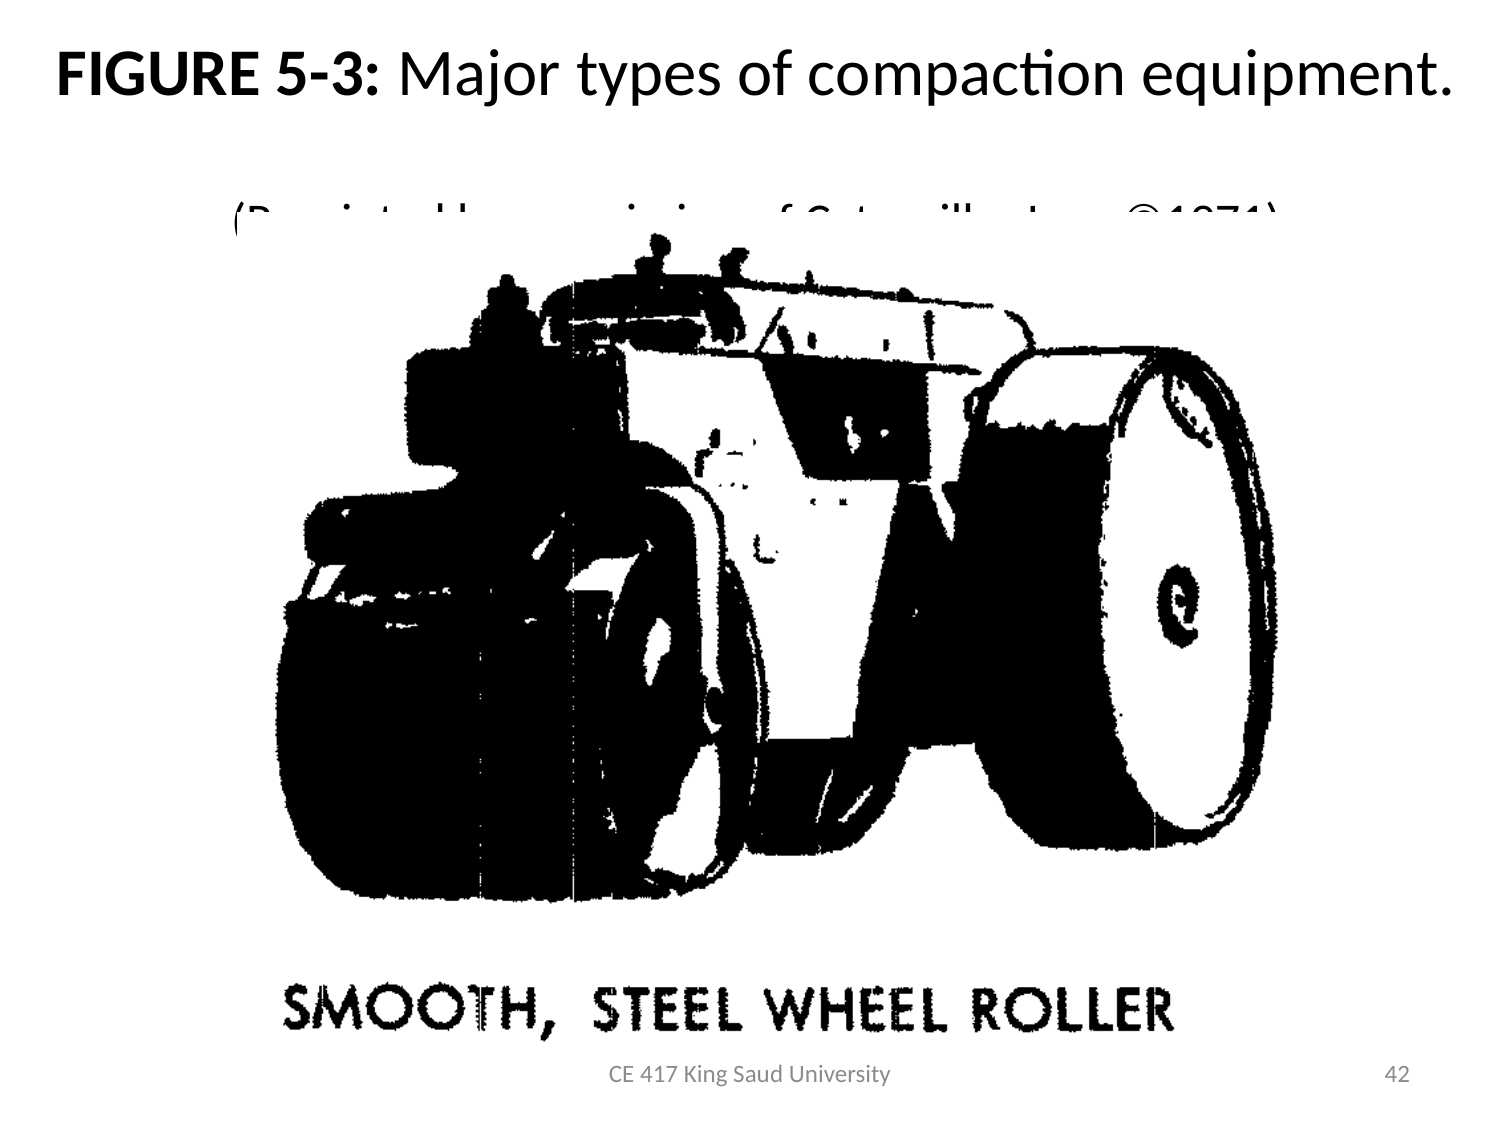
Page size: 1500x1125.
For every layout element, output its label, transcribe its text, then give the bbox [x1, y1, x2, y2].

footer CE 417 King Saud University [512, 1071, 988, 1103]
picture [237, 212, 1303, 1063]
title FIGURE 5-3: Major types of compaction equipment. (Reprinted by permission of Caterpillar Inc., ©1971) [37, 45, 1475, 233]
slide_number 42 [1074, 1042, 1425, 1103]
